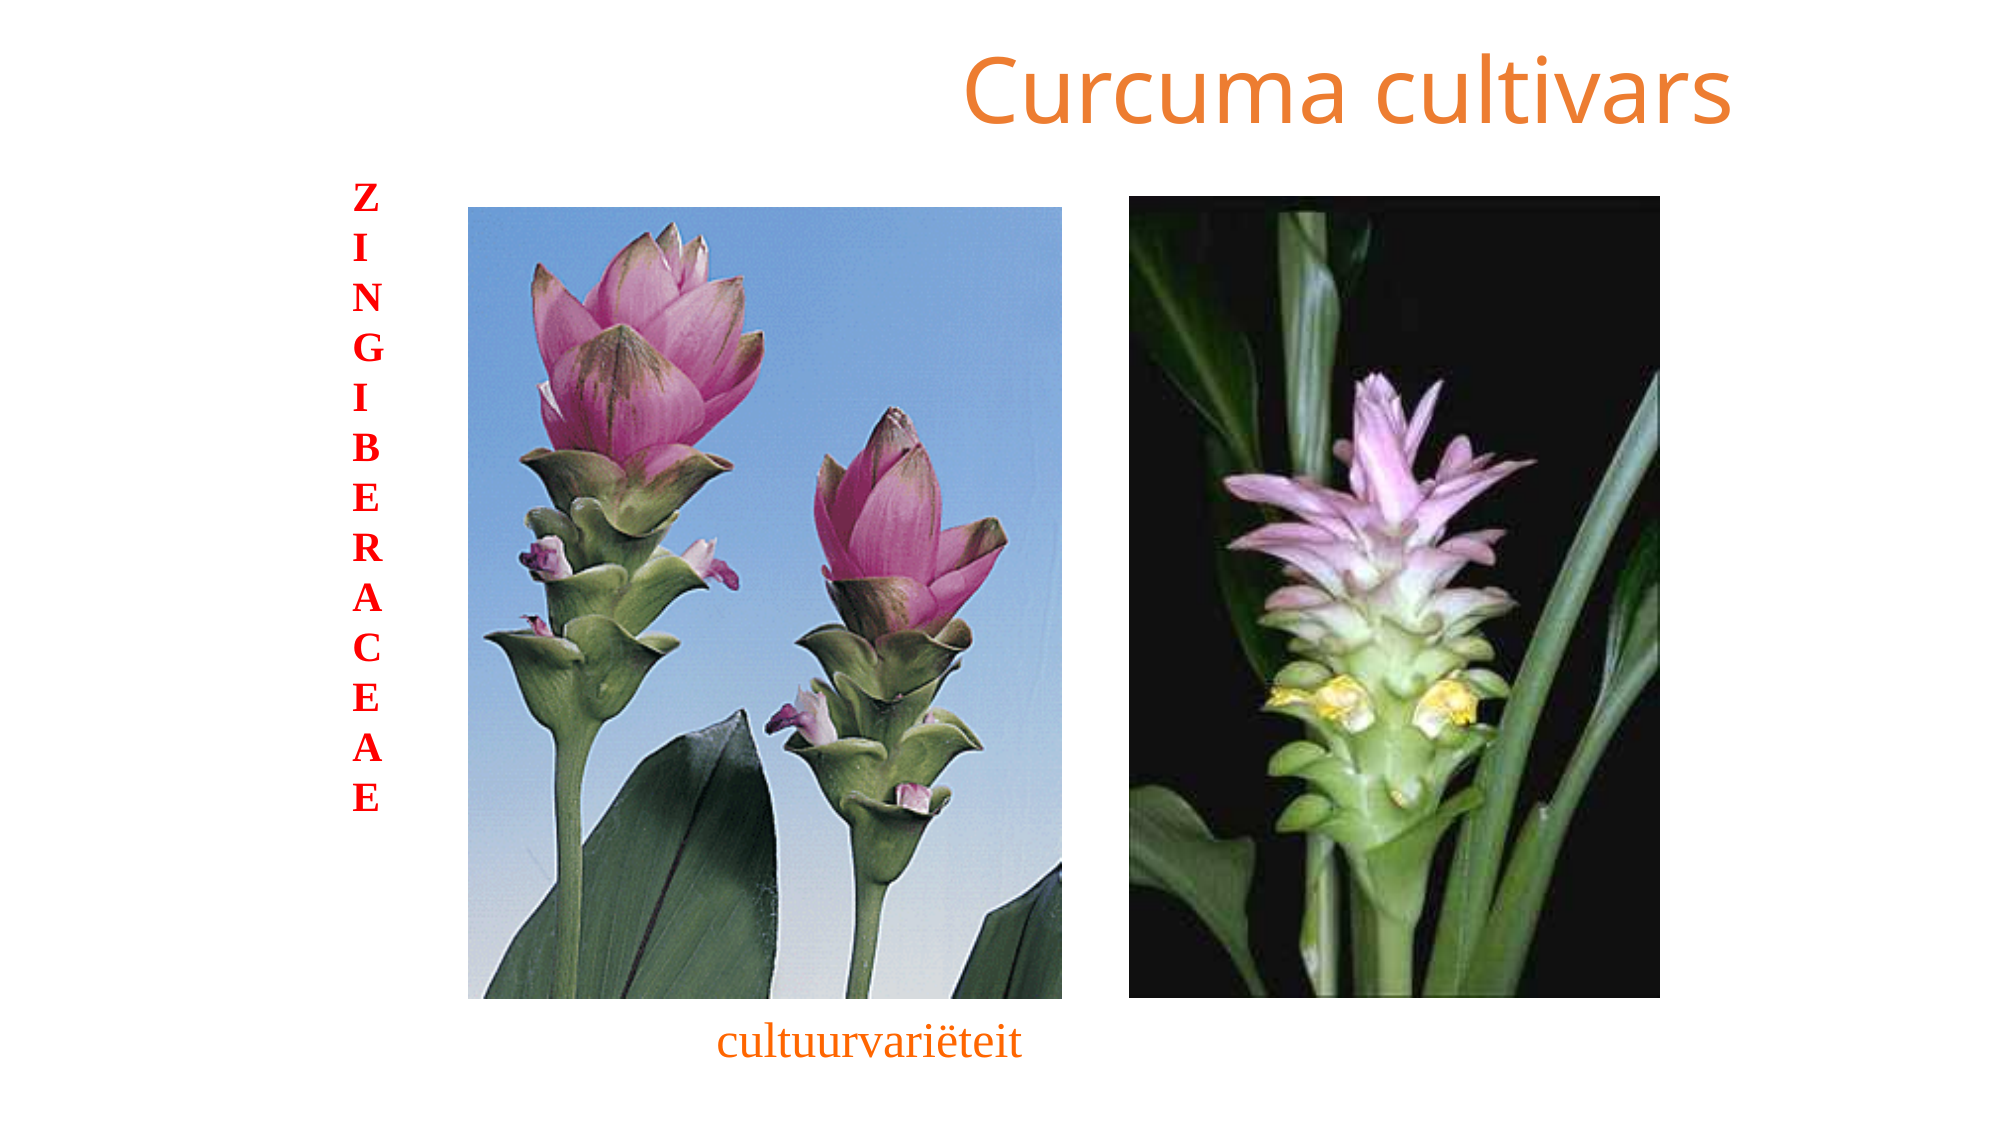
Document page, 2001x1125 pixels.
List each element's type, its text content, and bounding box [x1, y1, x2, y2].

picture [1129, 196, 1660, 998]
title Curcuma cultivars [474, 0, 1750, 188]
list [468, 207, 1062, 999]
text_box ZINGIBERACEAE [337, 162, 400, 828]
text_box cultuurvariëteit [324, 999, 1038, 1075]
